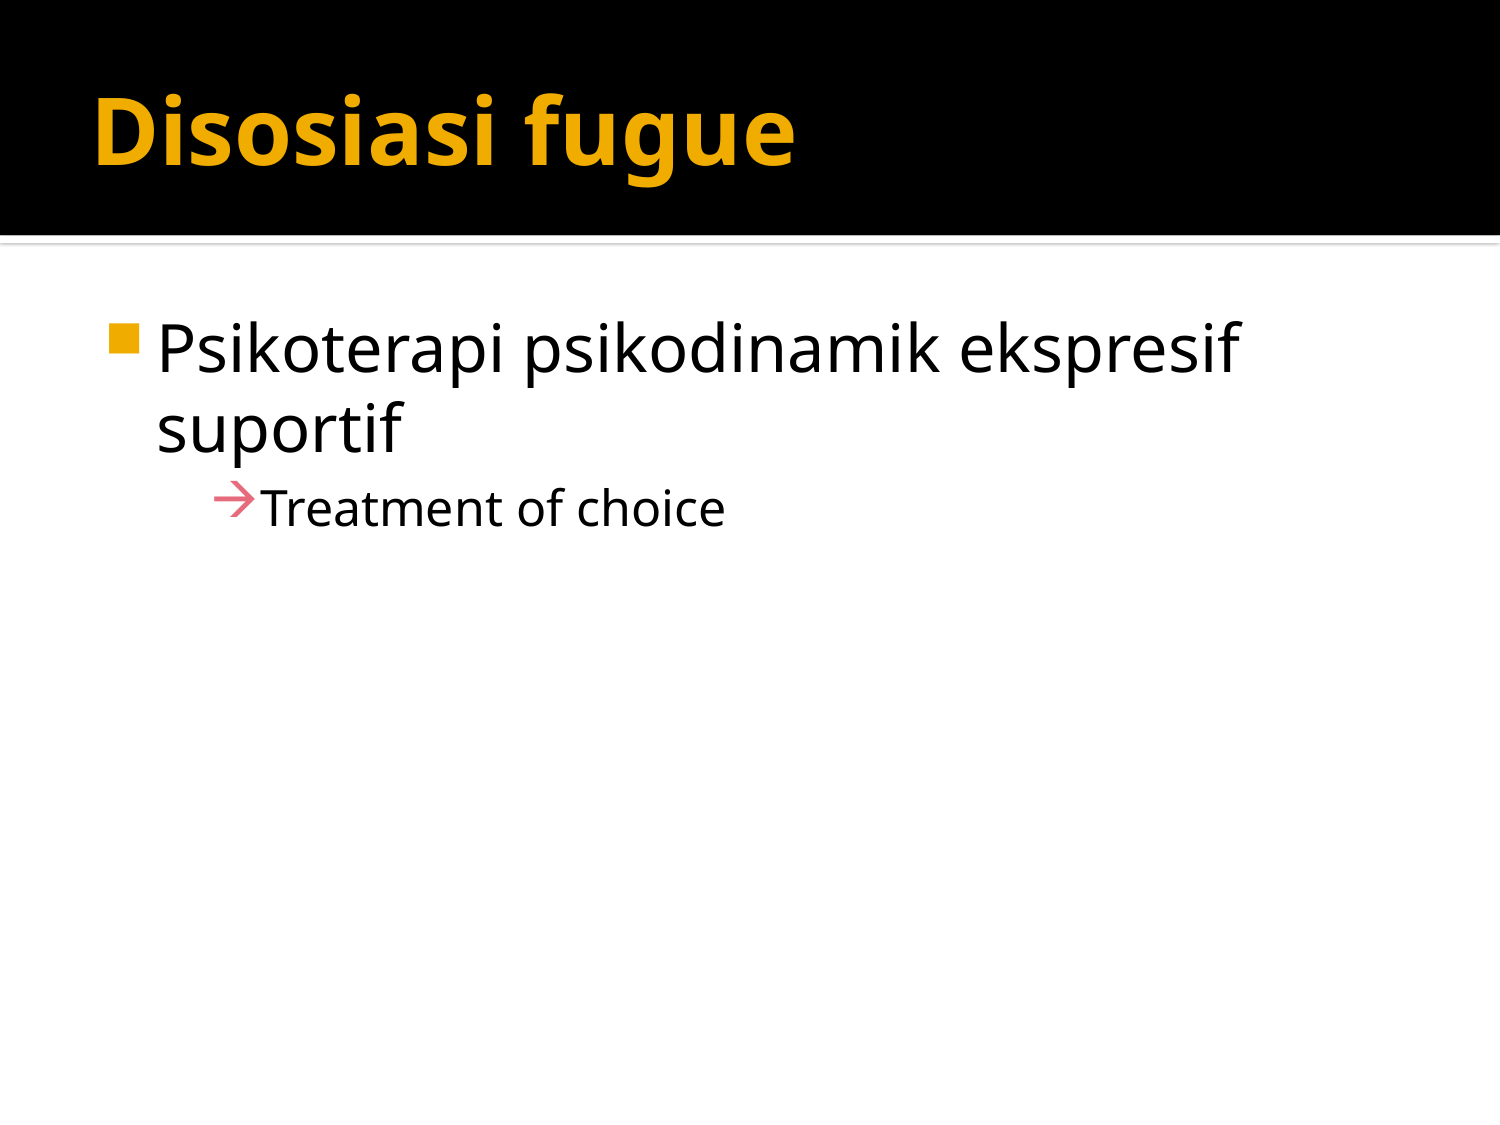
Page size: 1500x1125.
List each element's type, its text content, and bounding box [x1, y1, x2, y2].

list Psikoterapi psikodinamik ekspresif suportif Treatment of choice [75, 291, 1425, 1050]
title Disosiasi fugue [75, 25, 1425, 231]
